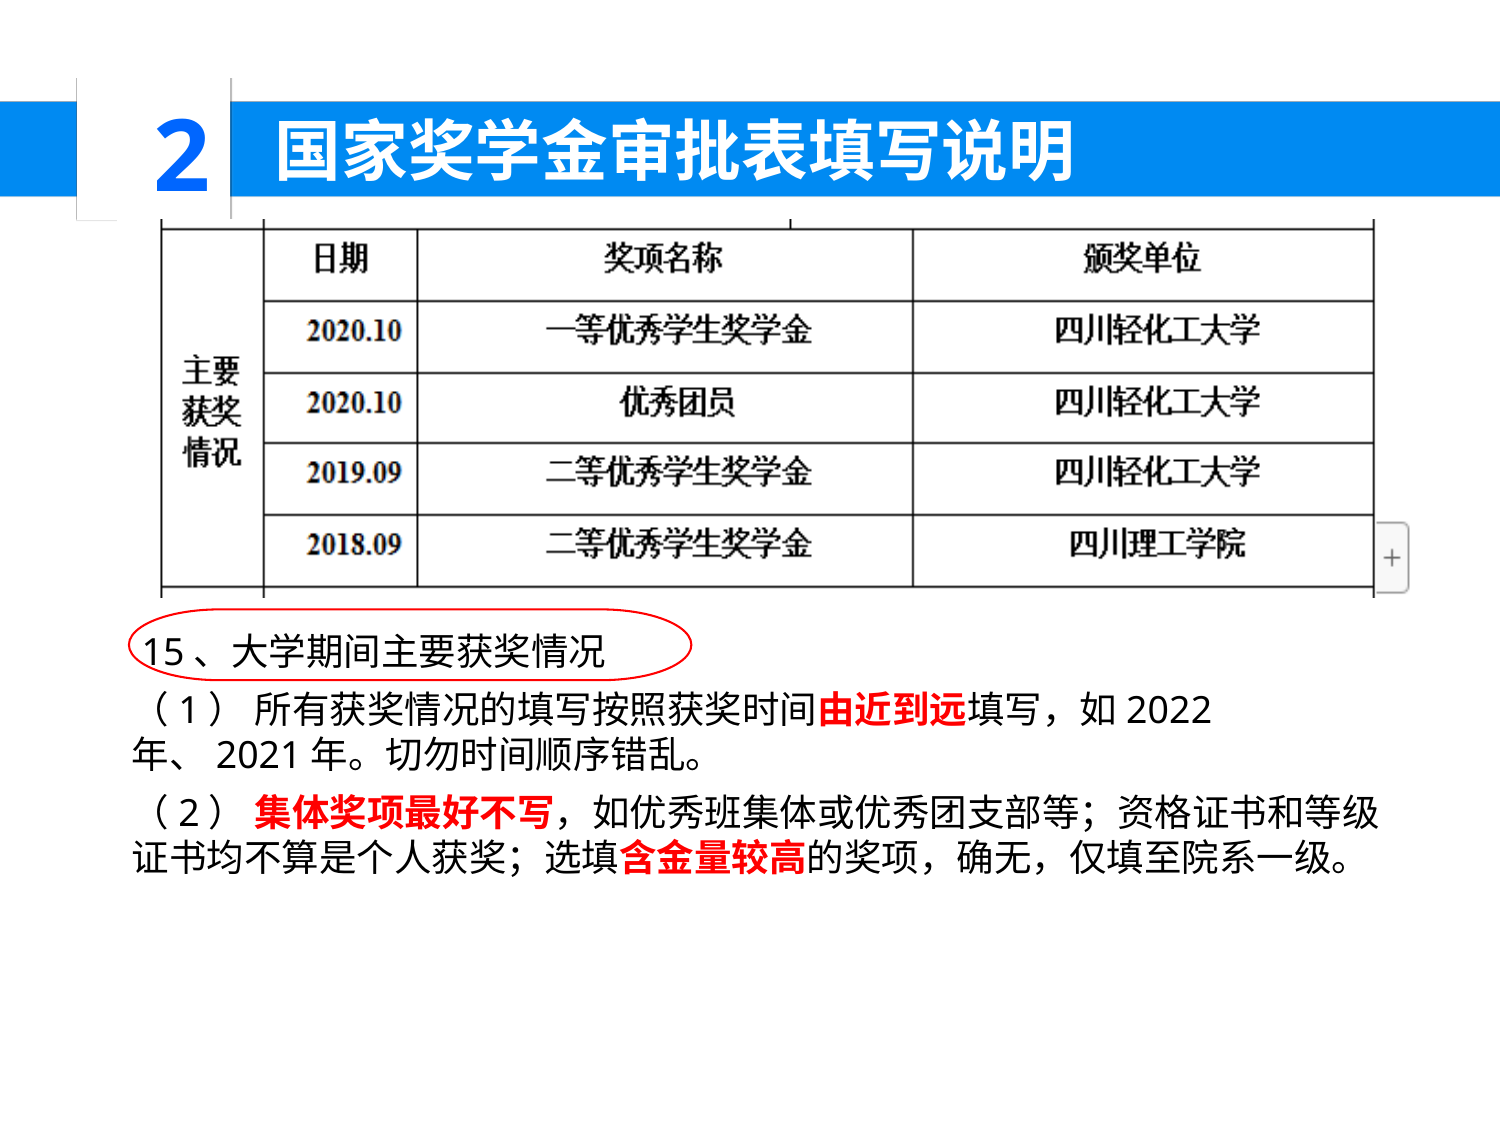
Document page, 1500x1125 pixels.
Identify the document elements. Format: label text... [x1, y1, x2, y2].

text_box 国家奖学金审批表填写说明 [0, 101, 76, 197]
text_box 国家奖学金审批表填写说明 [233, 101, 1500, 197]
text_box [127, 608, 693, 682]
text_box 15、大学期间主要获奖情况 （1） 所有获奖情况的填写按照获奖时间由近到远填写，如2022年、2021年。切勿时间顺序错乱。 （2） 集体奖项最好不写，如优秀班集体或优秀团支部等；资格证书和等级证书均不算是个人获奖；选填含金量较高的奖项，确无，仅填至院系一级。 [117, 621, 1405, 944]
picture [117, 219, 1419, 598]
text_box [76, 78, 231, 221]
